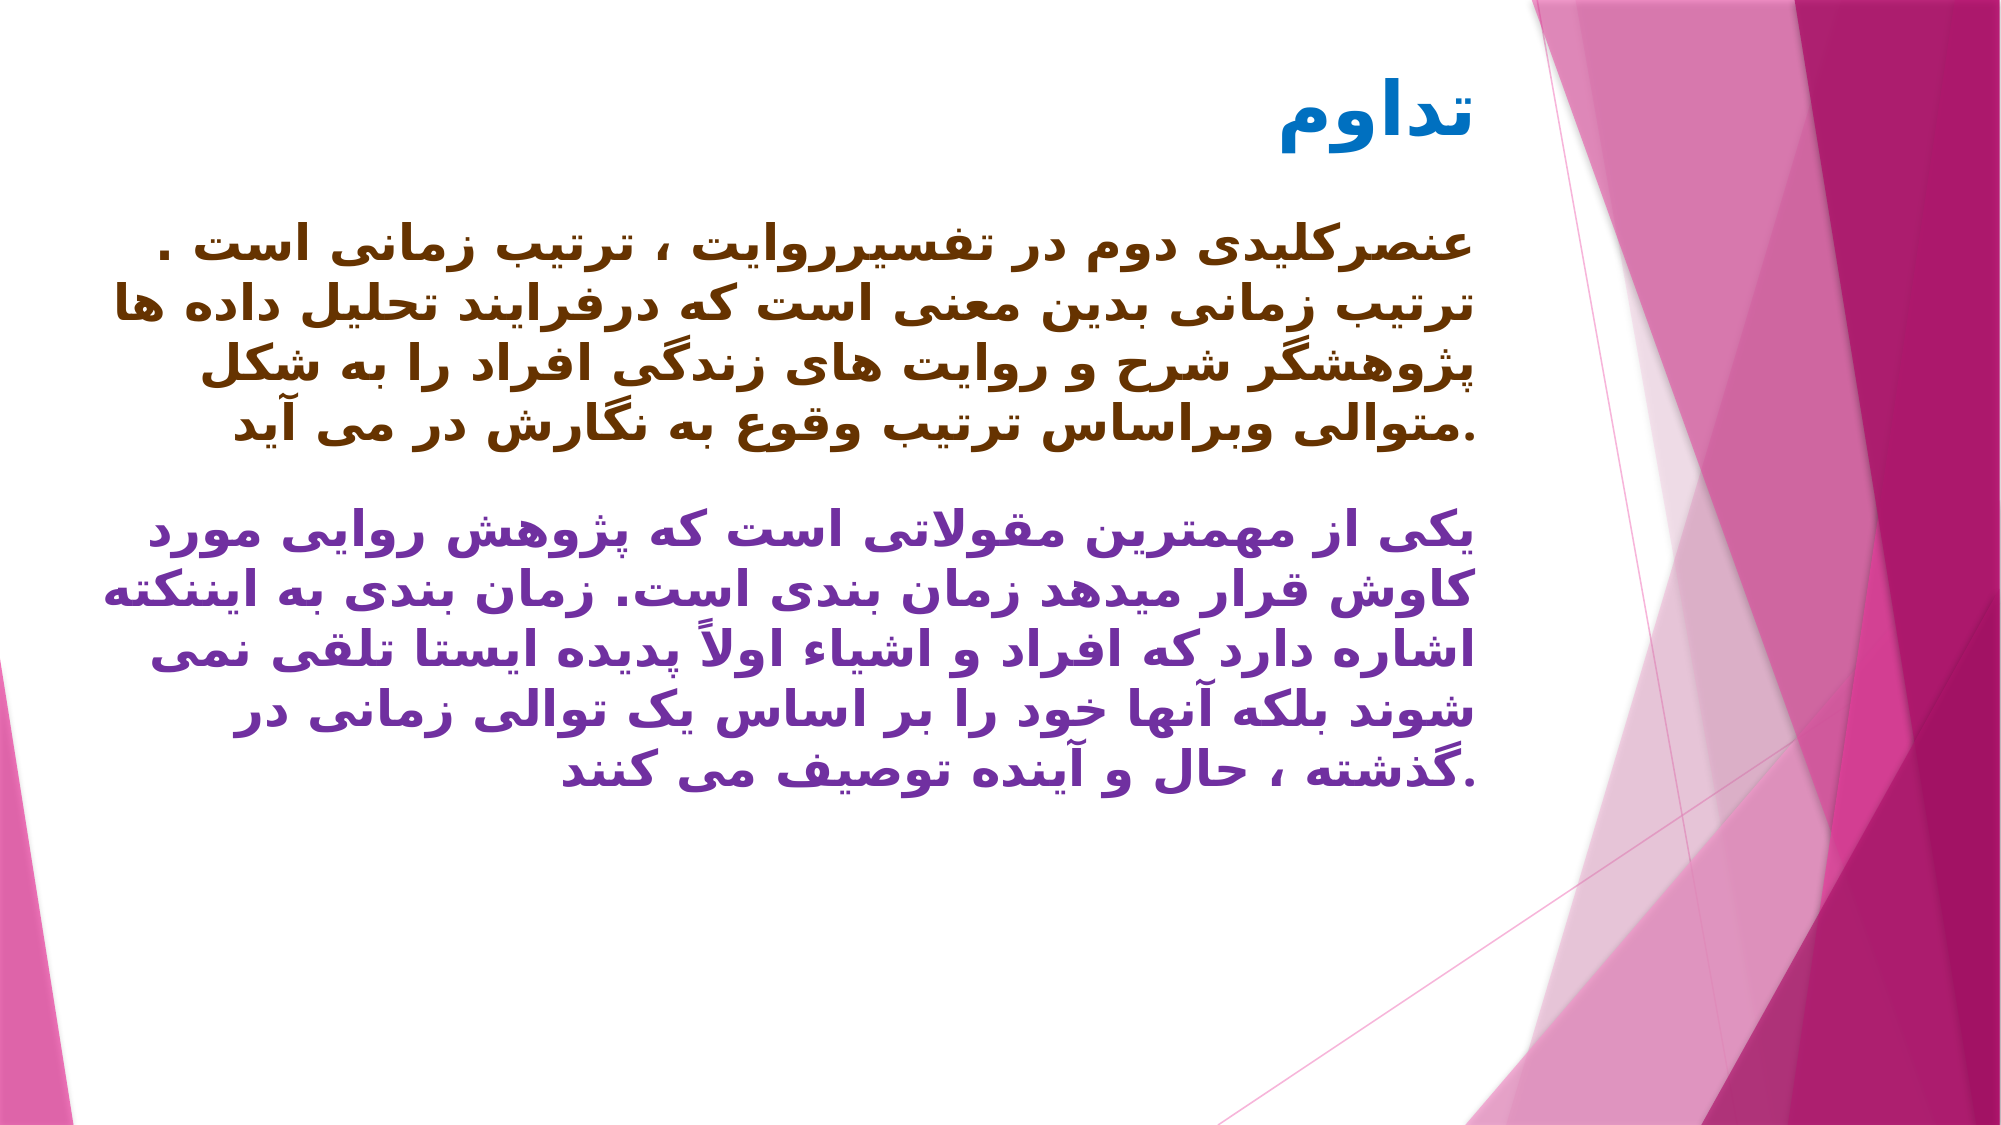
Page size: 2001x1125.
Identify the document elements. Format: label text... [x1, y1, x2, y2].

list یکی از مهمترین مقولاتی است که پژوهش روایی مورد کاوش قرار میدهد زمان بندی است. زمان بندی به ایننکته اشاره دارد که افراد و اشیاء اولاً پدیده ایستا تلقی نمی شوند بلکه آنها خود را بر اساس یک توالی زمانی در گذشته ، حال و آینده توصیف می کنند. [81, 489, 1492, 865]
title تداوم عنصرکلیدی دوم در تفسیرروایت ، ترتیب زمانی است . ترتیب زمانی بدین معنی است که درفرایند تحلیل داده ها پژوهشگر شرح و روایت های زندگی افراد را به شکل متوالی وبراساس ترتیب وقوع به نگارش در می آید. [81, 33, 1492, 459]
